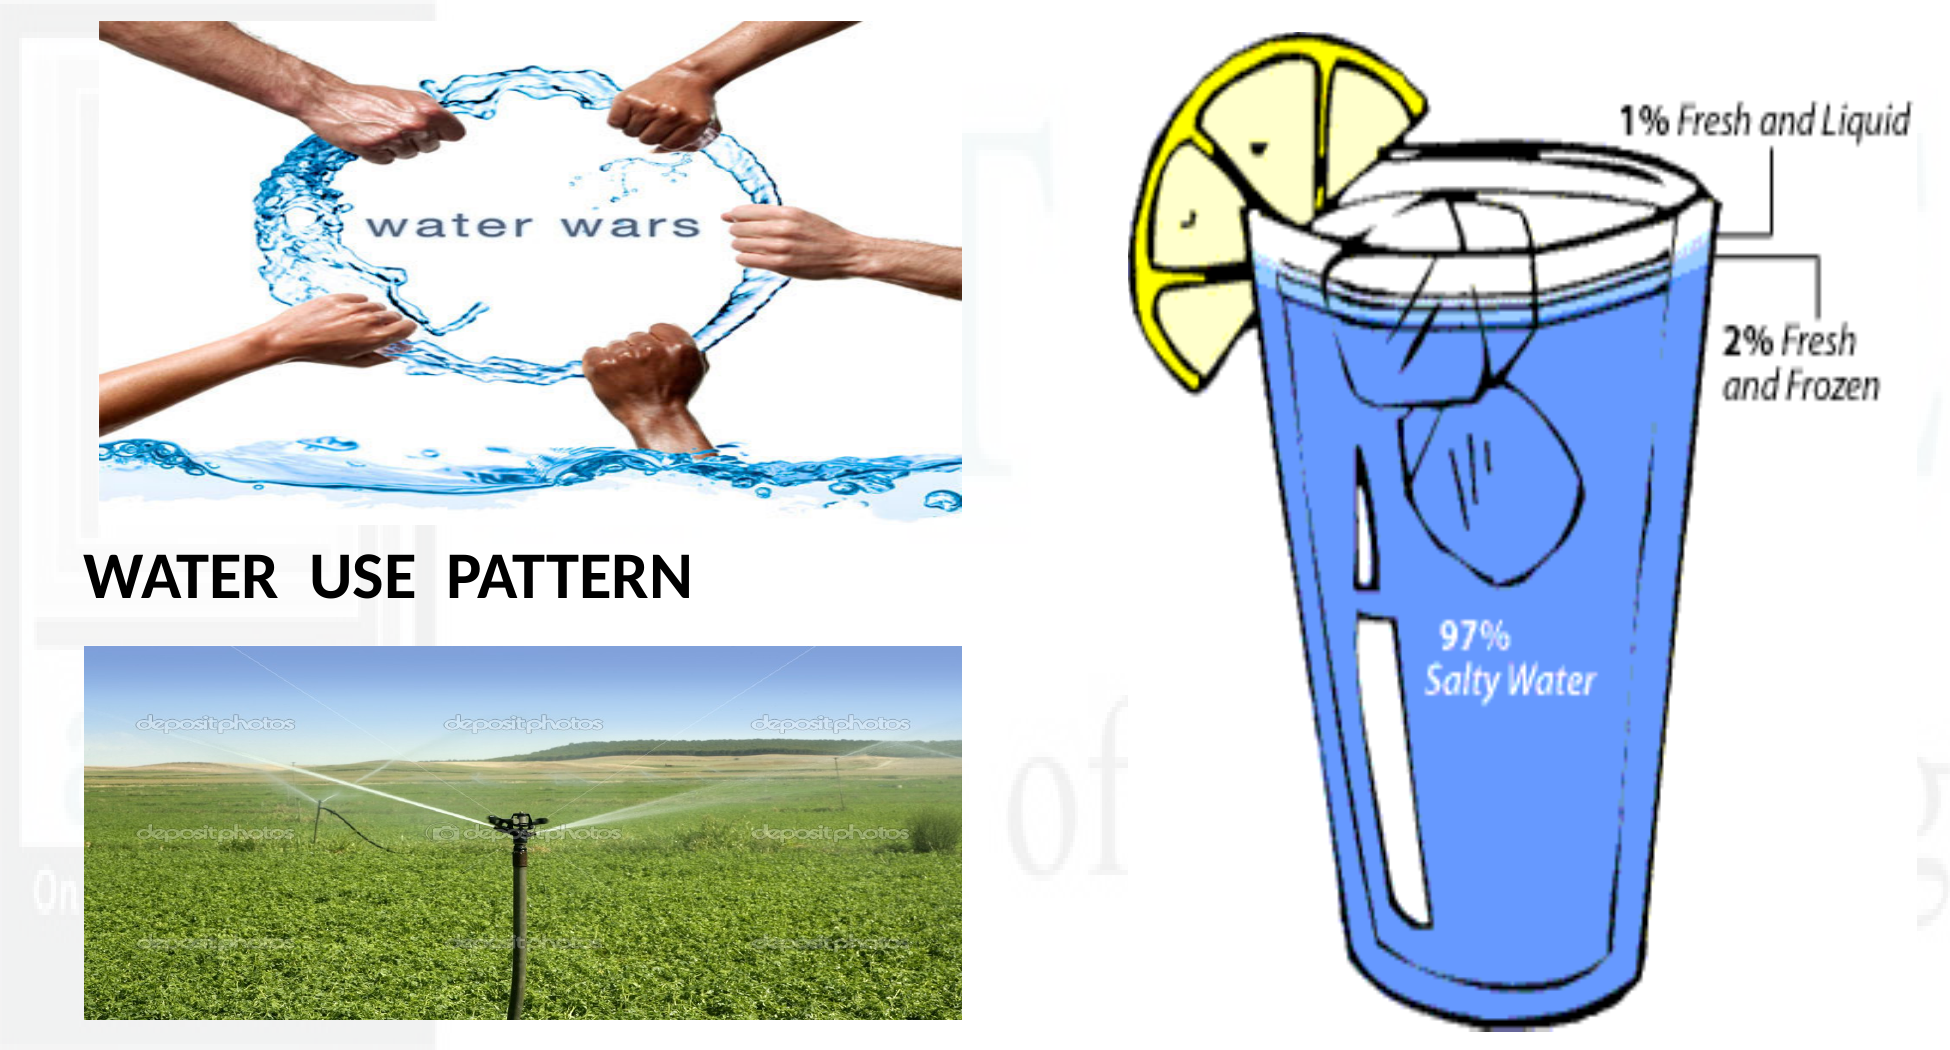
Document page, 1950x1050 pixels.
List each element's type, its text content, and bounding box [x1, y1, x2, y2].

picture [84, 646, 962, 1020]
picture [1128, 31, 1917, 1033]
picture [99, 21, 962, 526]
text_box WATER USE PATTERN [68, 524, 945, 620]
